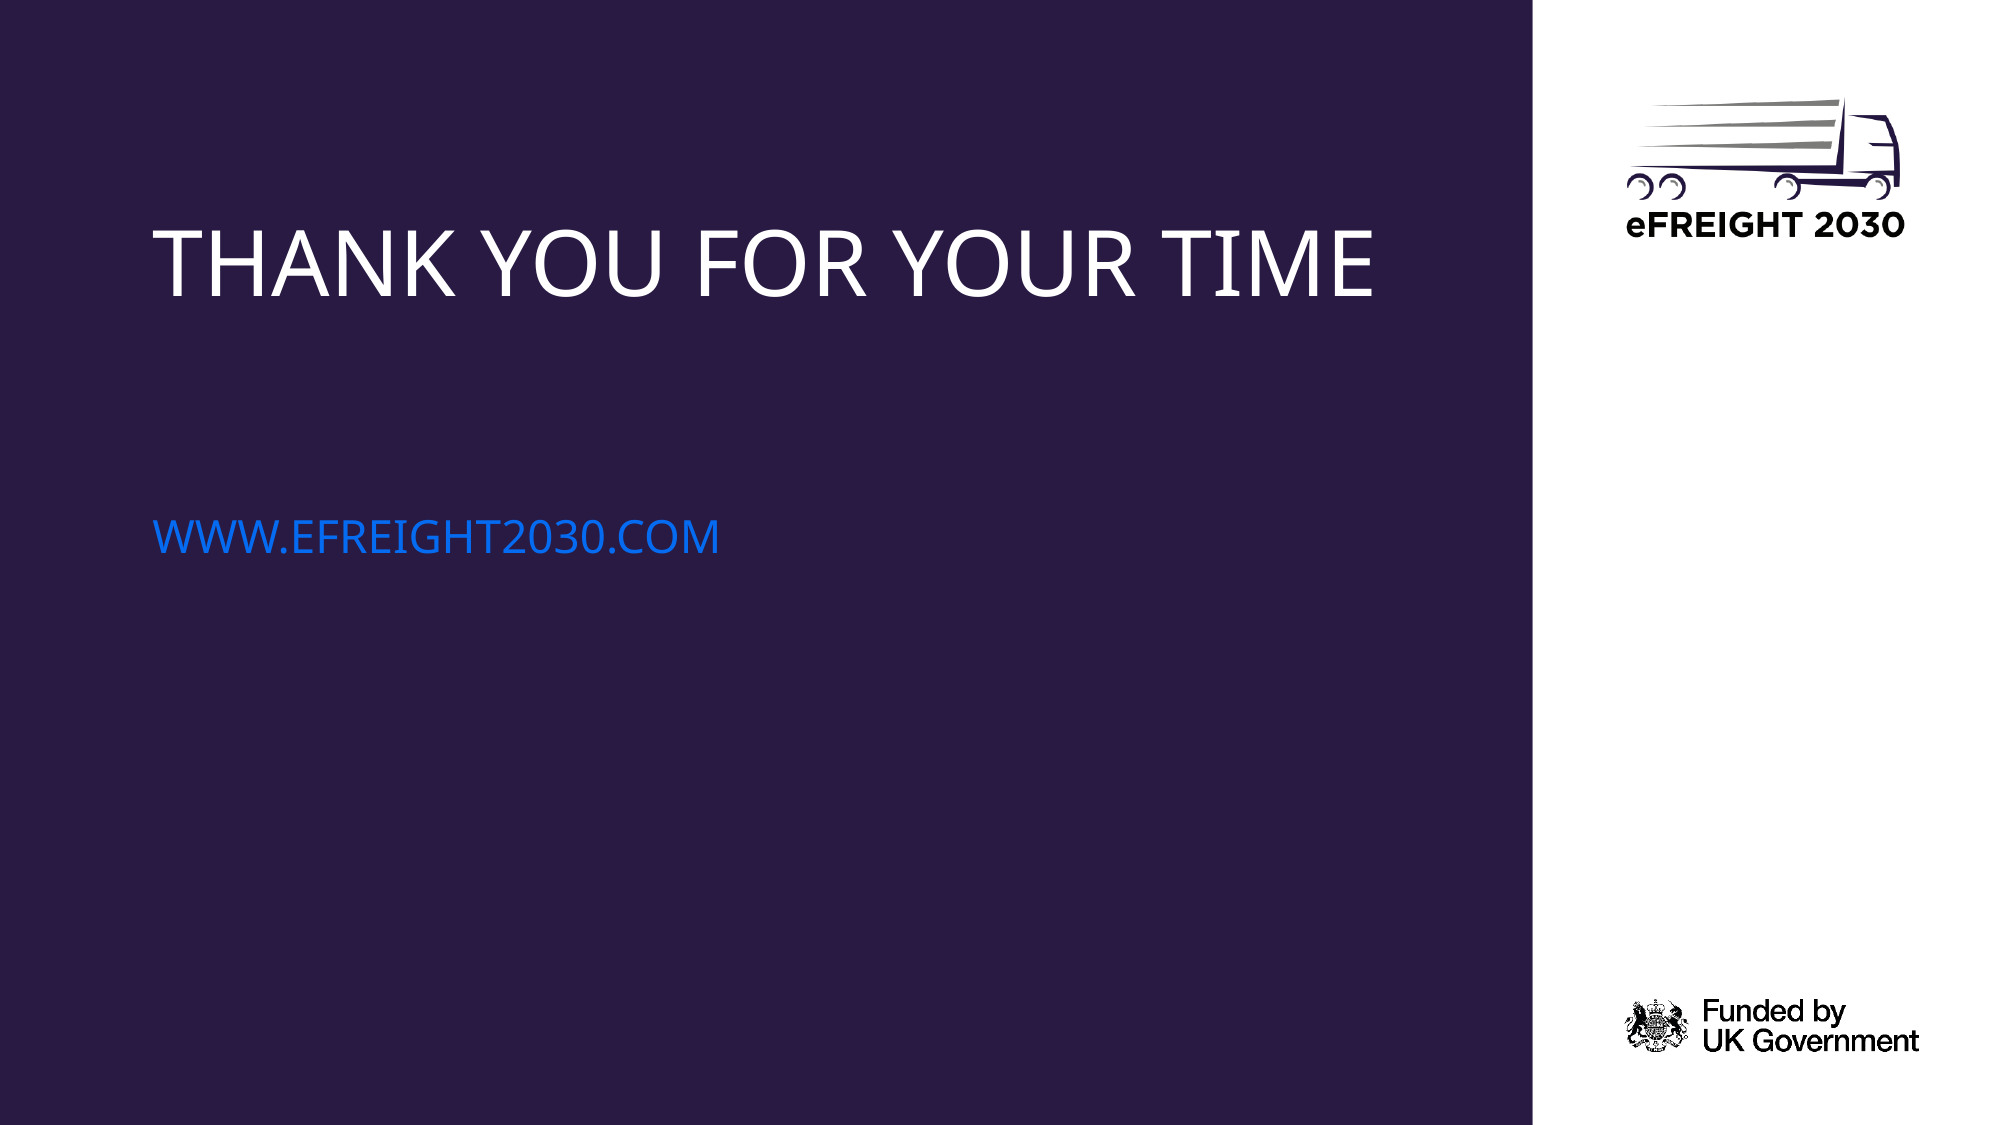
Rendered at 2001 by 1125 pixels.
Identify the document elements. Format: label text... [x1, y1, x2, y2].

picture [1617, 991, 1926, 1059]
list www.efreight2030.com [137, 507, 1461, 593]
title Thank you for your time [137, 209, 1461, 463]
